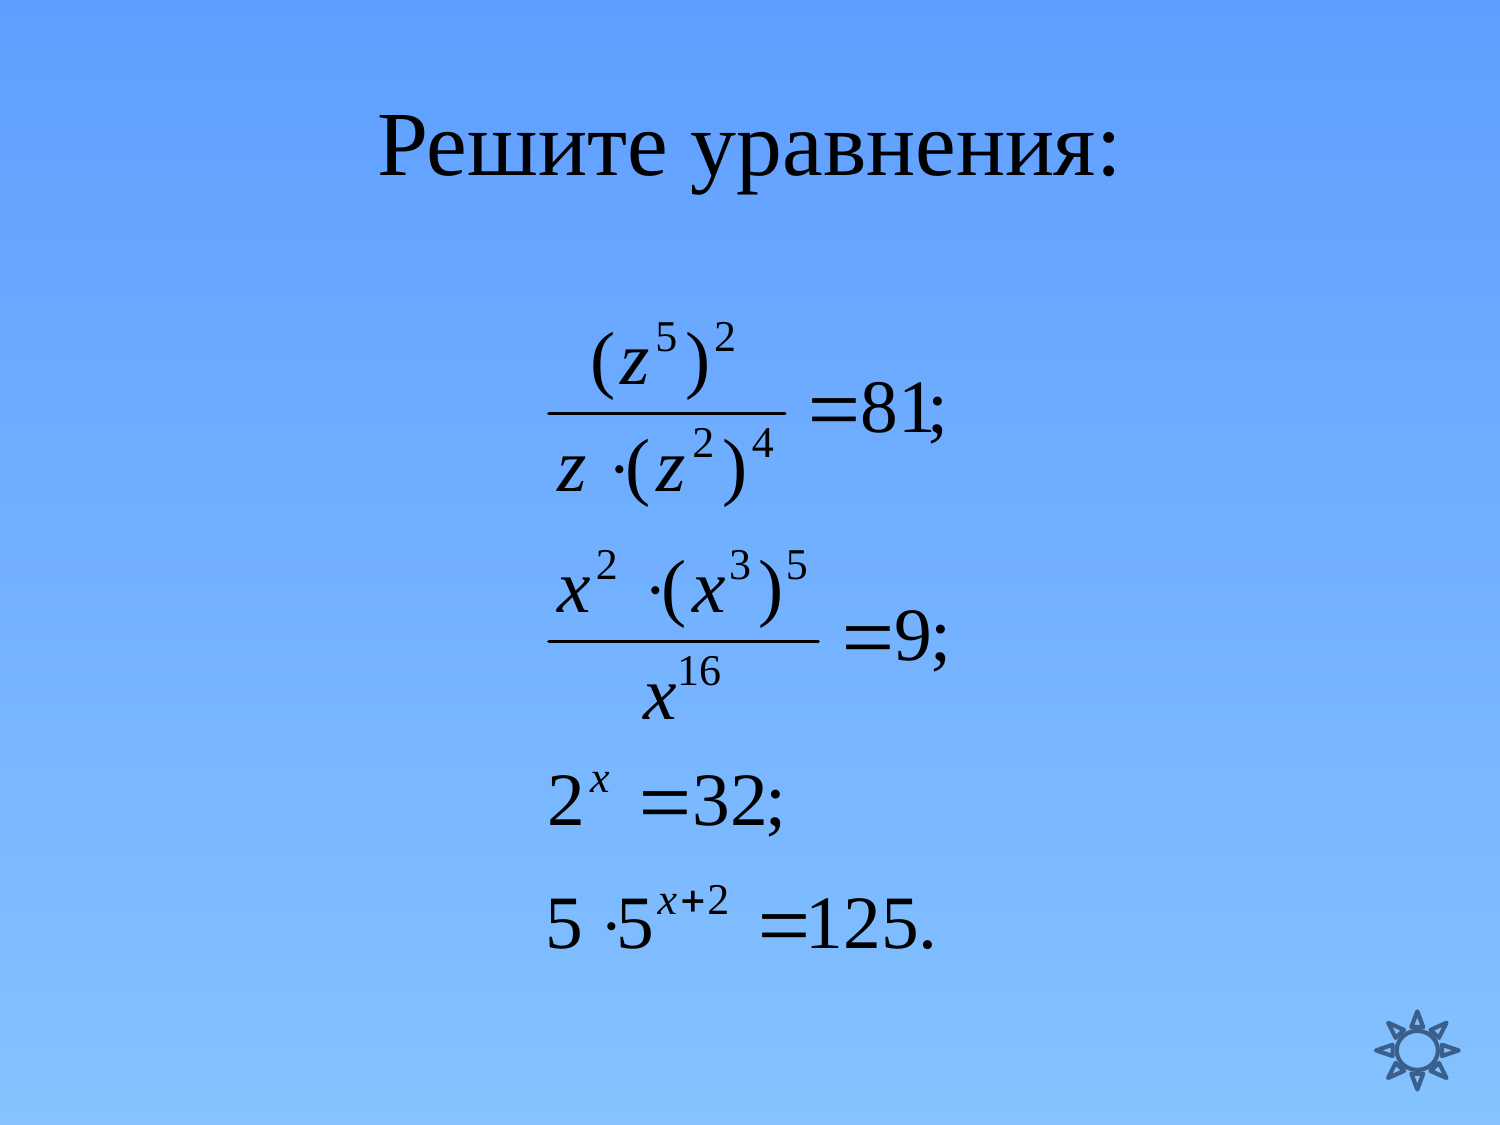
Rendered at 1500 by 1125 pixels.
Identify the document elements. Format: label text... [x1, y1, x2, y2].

title Решите уравнения: [75, 45, 1425, 233]
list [535, 299, 965, 968]
text_box [1373, 1009, 1461, 1092]
